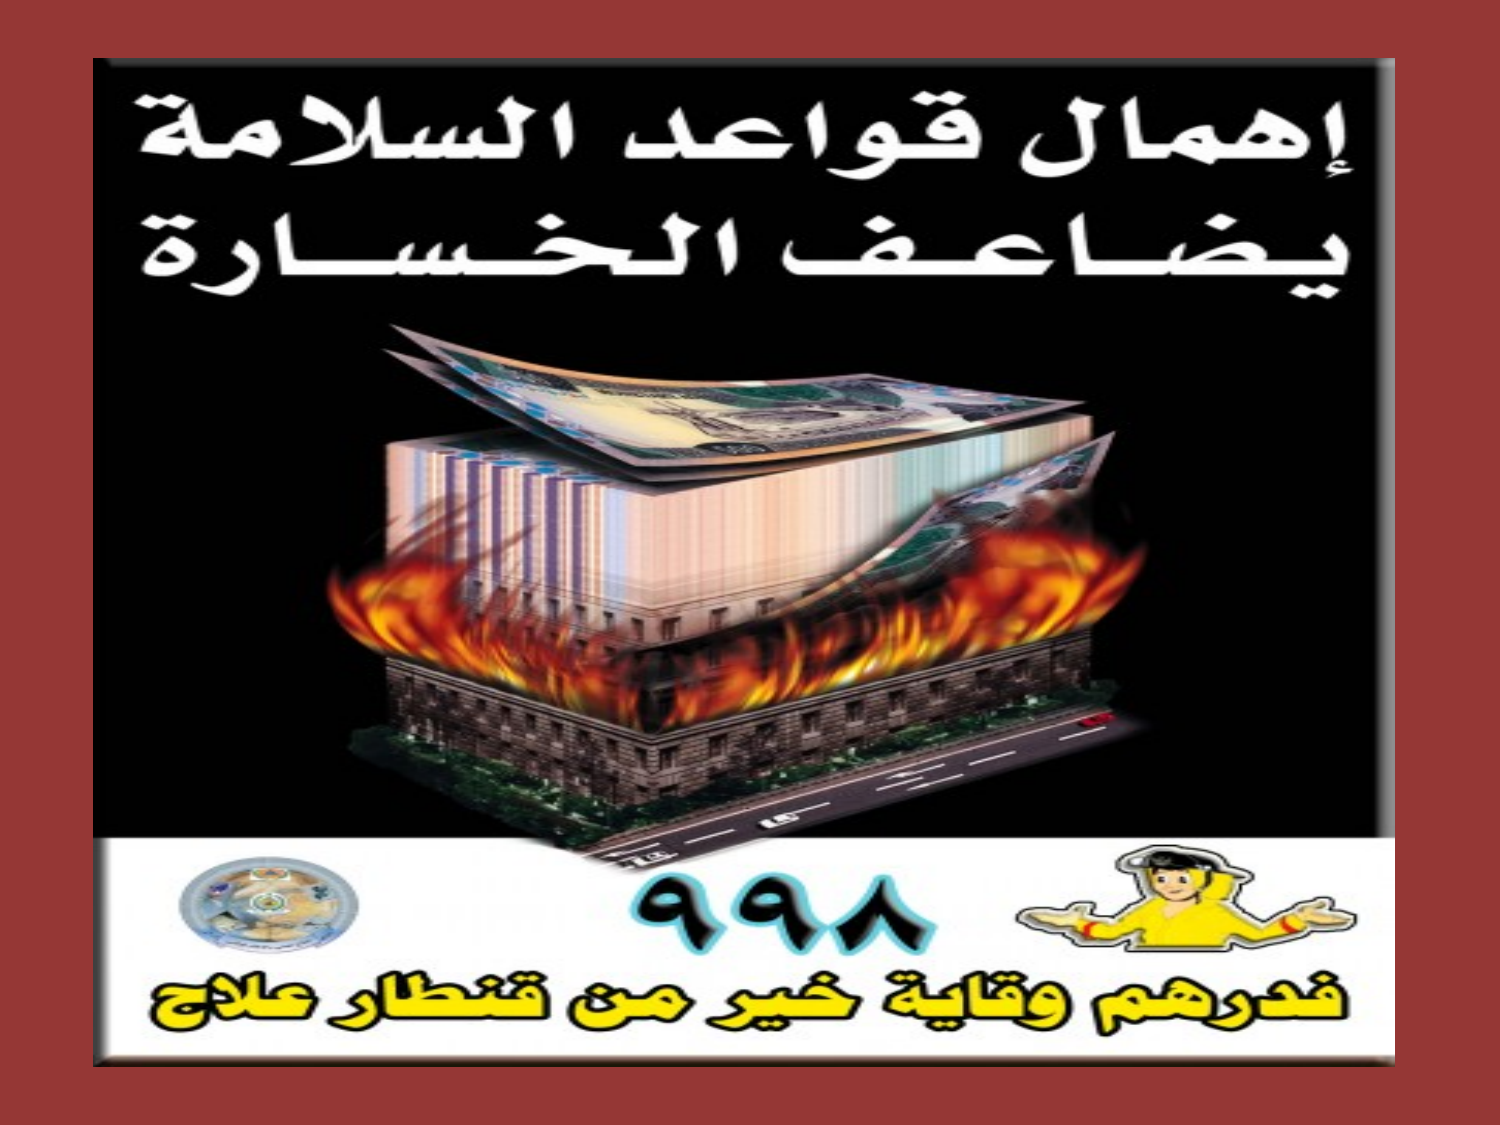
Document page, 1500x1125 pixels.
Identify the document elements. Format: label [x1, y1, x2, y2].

picture [93, 58, 1395, 1067]
